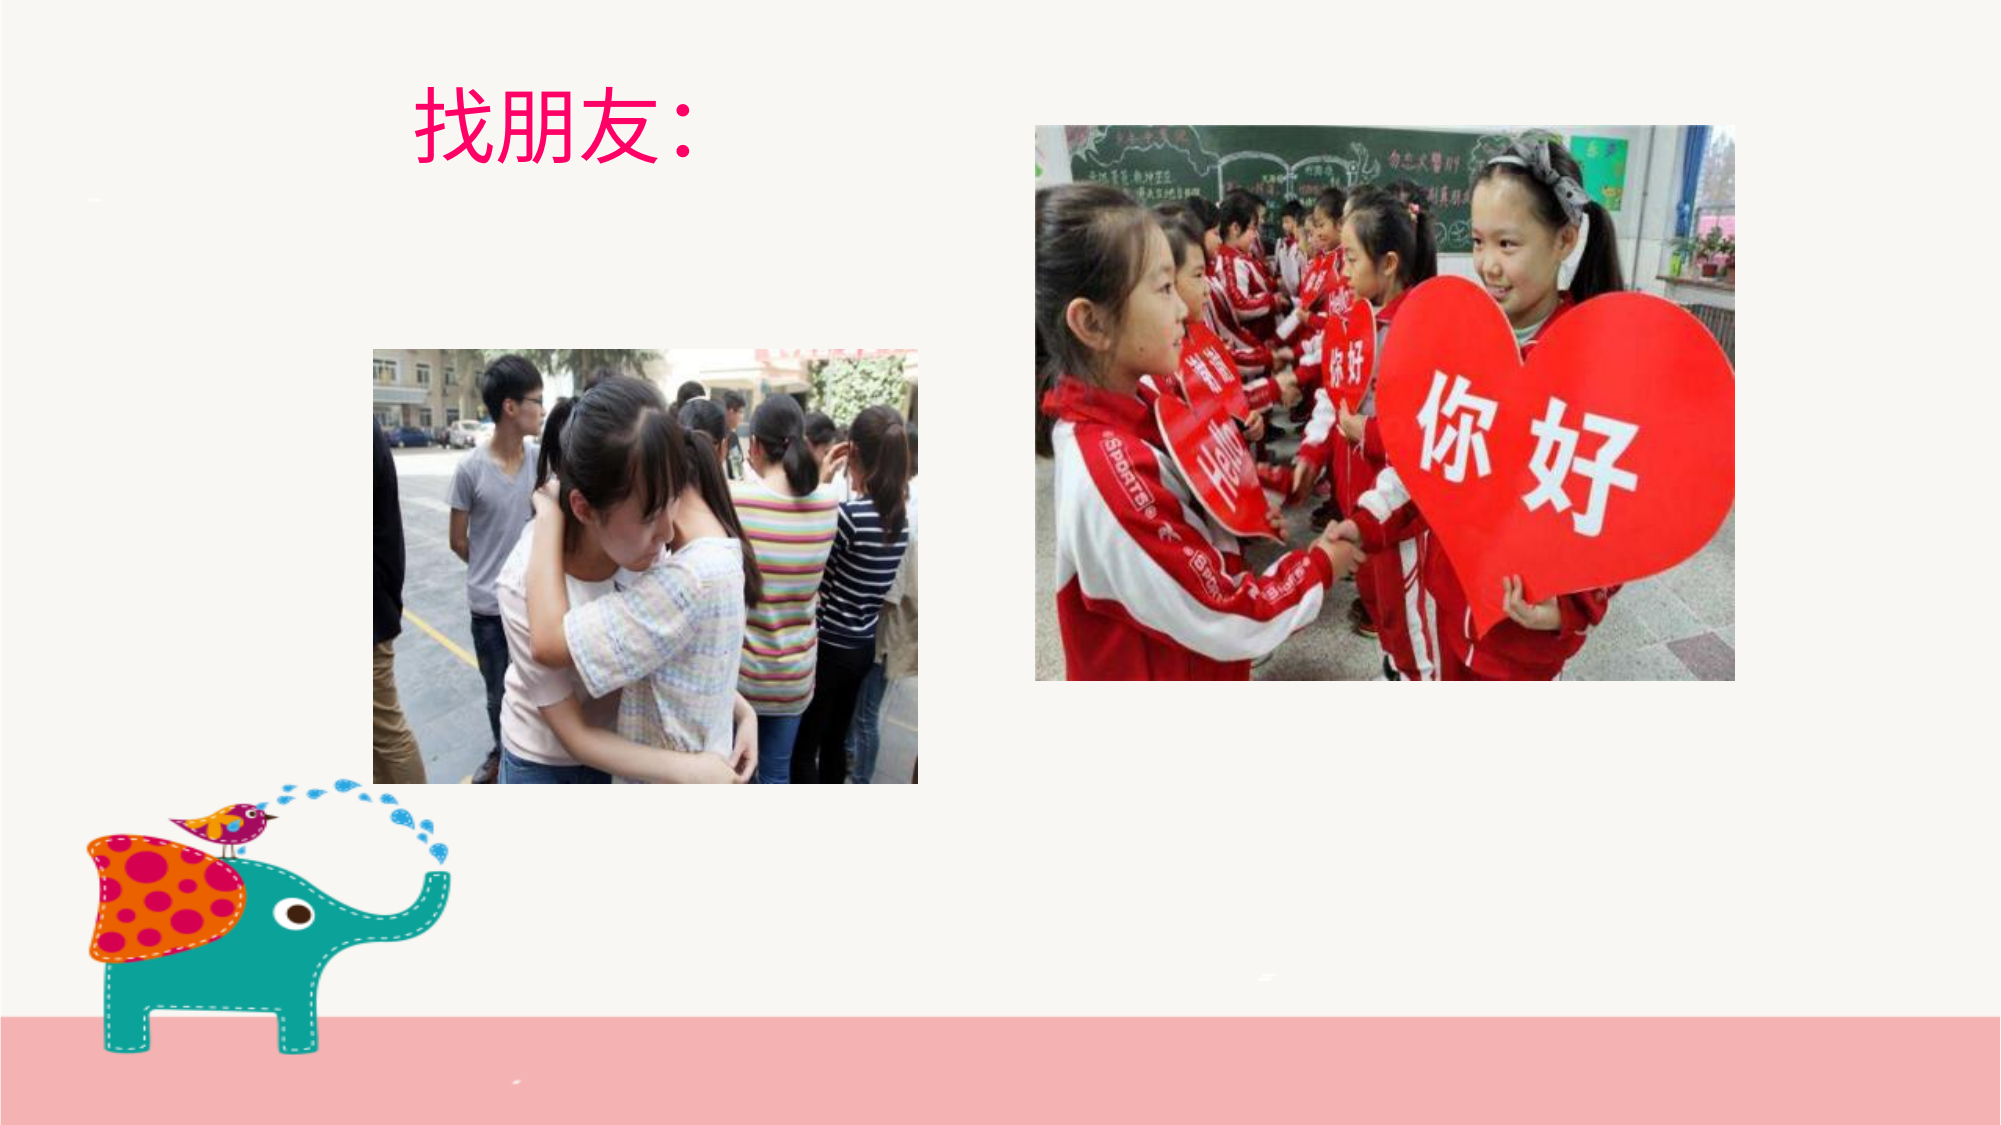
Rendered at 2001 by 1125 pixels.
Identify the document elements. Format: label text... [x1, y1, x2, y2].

picture [0, 0, 2001, 1125]
text_box 找朋友： [397, 66, 952, 281]
